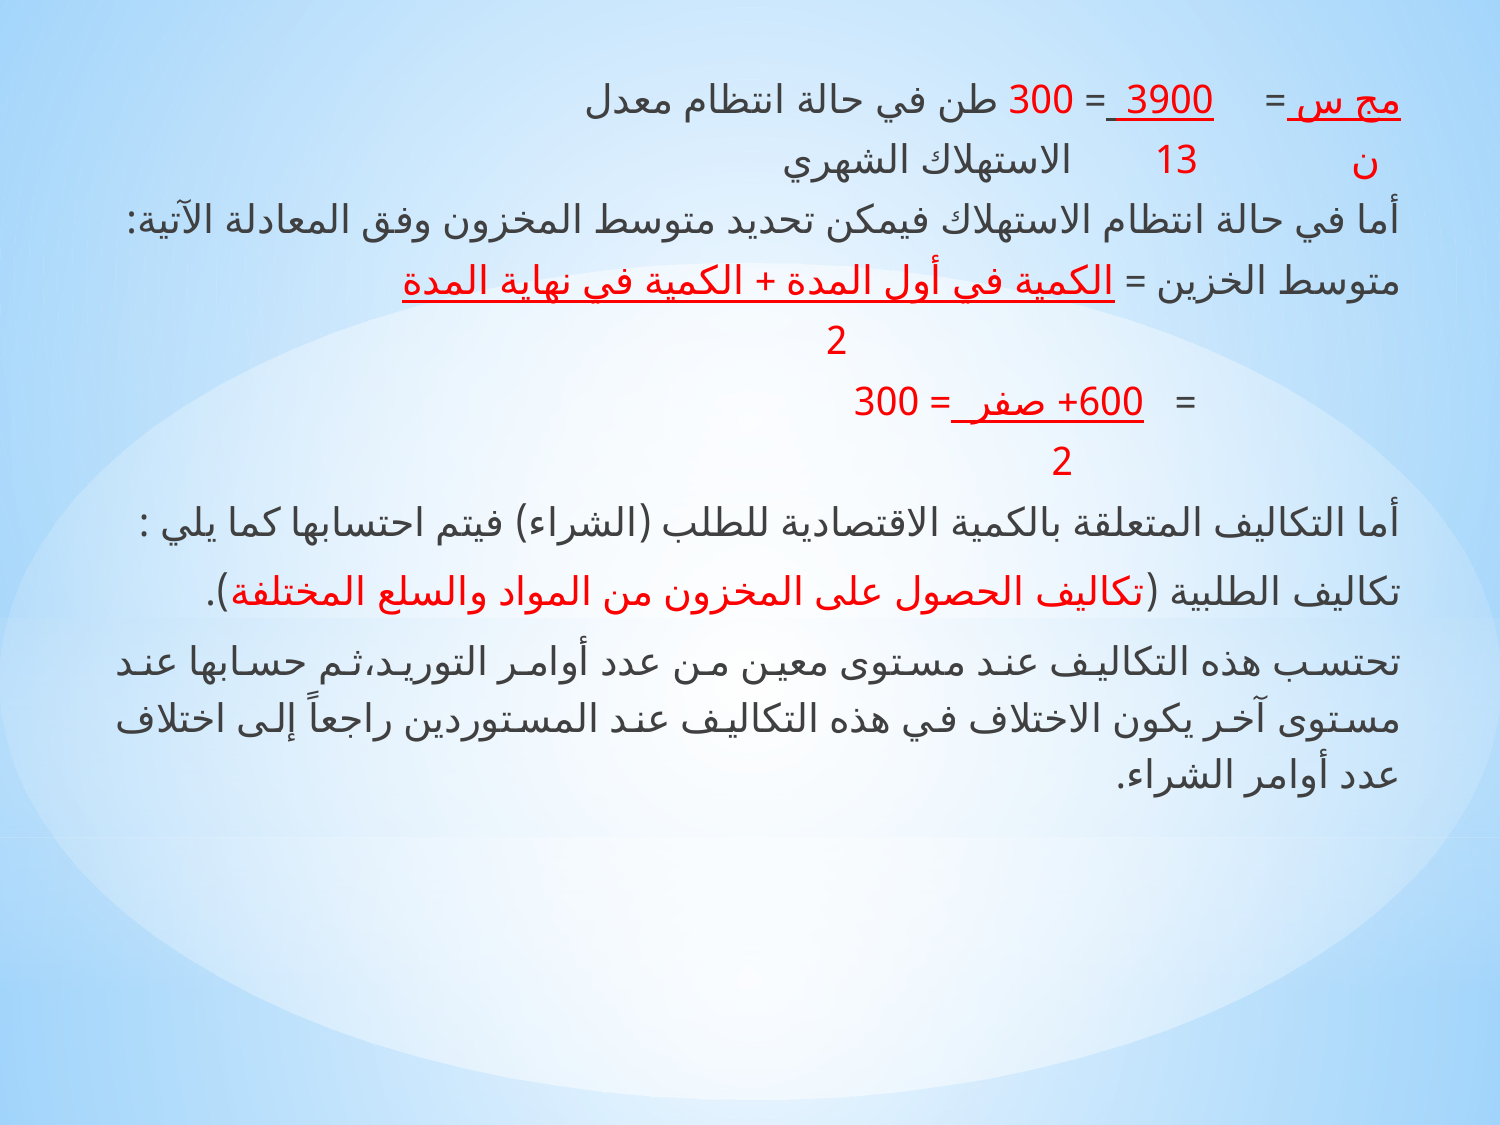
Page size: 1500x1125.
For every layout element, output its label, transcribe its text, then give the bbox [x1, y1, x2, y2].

list مج س = 3900 = 300 طن في حالة انتظام معدل ن 13 الاستهلاك الشهري أما في حالة انتظام الاستهلاك فيمكن تحديد متوسط المخزون وفق المعادلة الآتية: متوسط الخزين = الكمية في أول المدة + الكمية في نهاية المدة 2 = 600+ صفر = 300 2 أما التكاليف المتعلقة بالكمية الاقتصادية للطلب (الشراء) فيتم احتسابها كما يلي : تكاليف الطلبية (تكاليف الحصول على المخزون من المواد والسلع المختلفة). تحتسب هذه التكاليف عند مستوى معين من عدد أوامر التوريد،ثم حسابها عند مستوى آخر يكون الاختلاف في هذه التكاليف عند المستوردين راجعاً إلى اختلاف عدد أوامر الشراء. [100, 66, 1424, 1000]
